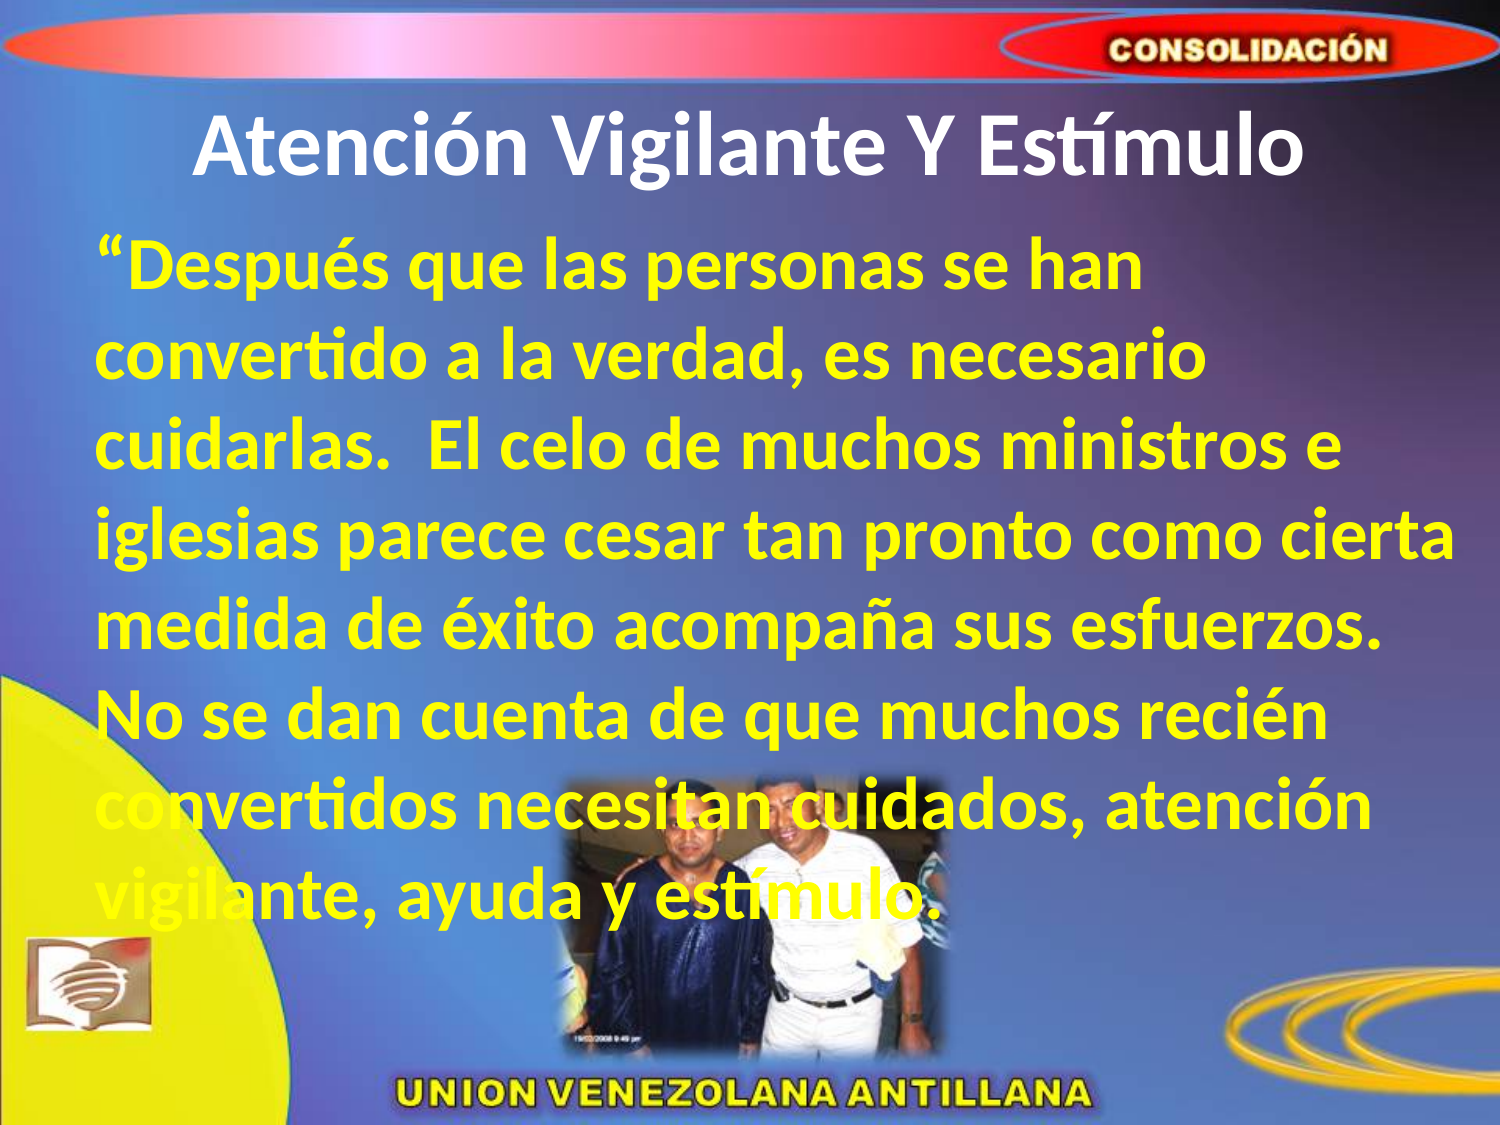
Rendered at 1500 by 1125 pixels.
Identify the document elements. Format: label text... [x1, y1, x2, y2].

list “Después que las personas se han convertido a la verdad, es necesario cuidarlas. El celo de muchos ministros e iglesias parece cesar tan pronto como cierta medida de éxito acompaña sus esfuerzos. No se dan cuenta de que muchos recién convertidos necesitan cuidados, atención vigilante, ayuda y estímulo. [23, 206, 1500, 950]
picture [0, 0, 1500, 1125]
title Atención Vigilante Y Estímulo [75, 45, 1425, 233]
